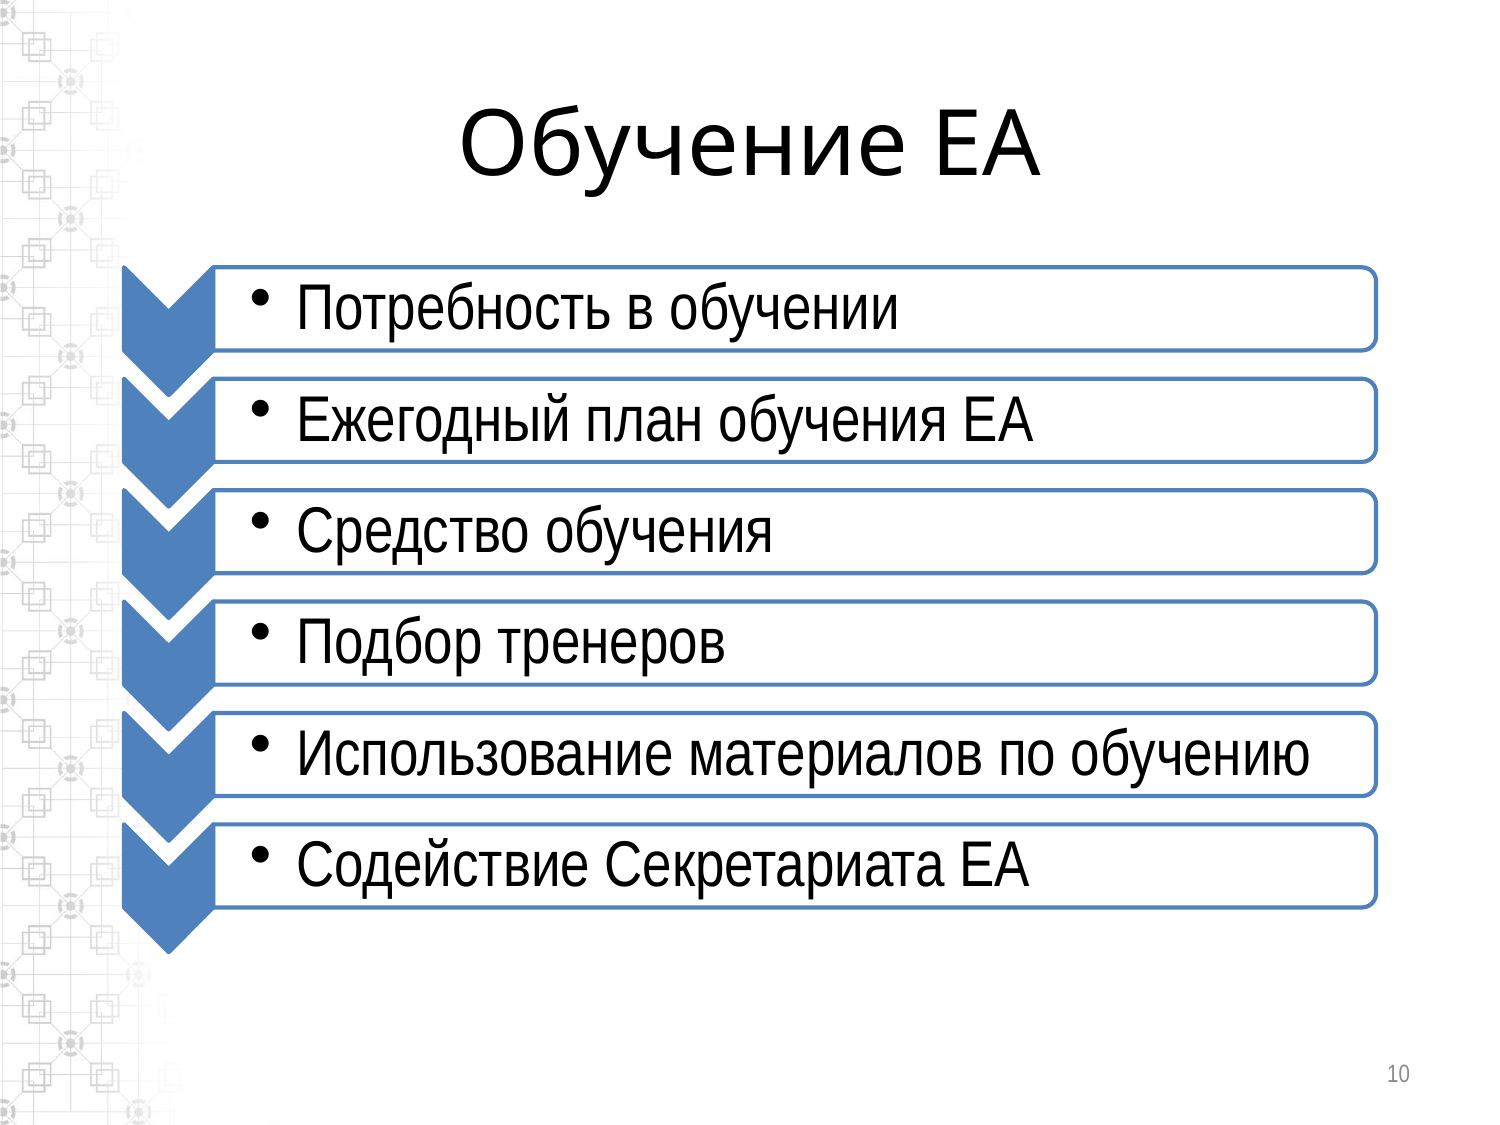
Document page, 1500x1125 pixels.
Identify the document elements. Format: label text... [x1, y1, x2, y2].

title Обучение ЕА [75, 45, 1425, 233]
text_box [123, 266, 1377, 953]
picture [0, 0, 1500, 1125]
slide_number 10 [1074, 1042, 1425, 1103]
